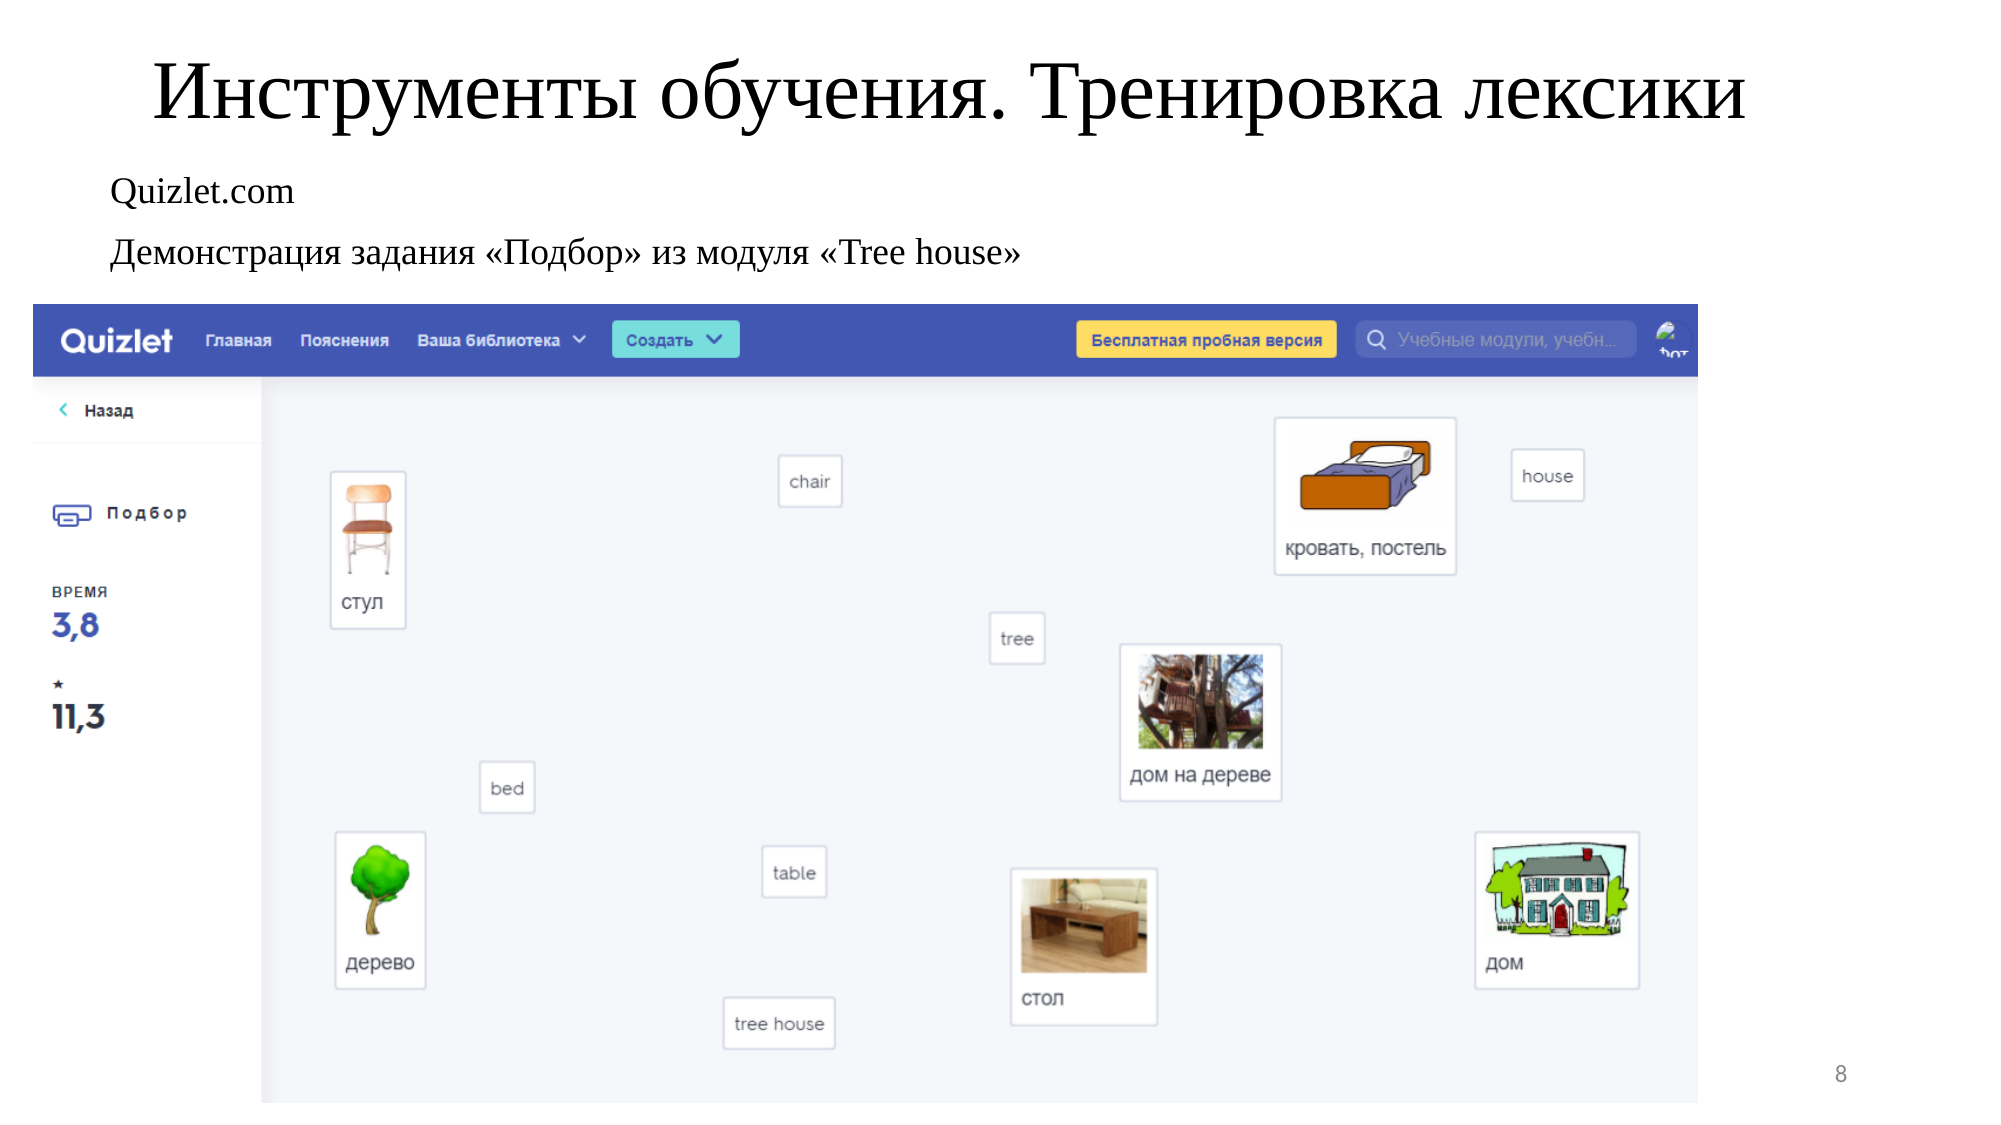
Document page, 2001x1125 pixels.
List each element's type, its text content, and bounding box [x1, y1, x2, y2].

slide_number 8 [1698, 1042, 1863, 1103]
picture [33, 304, 1698, 1103]
list Quizlet.com Демонстрация задания «Подбор» из модуля «Tree house» [95, 163, 1104, 283]
title Инструменты обучения. Тренировка лексики [137, 0, 1968, 185]
